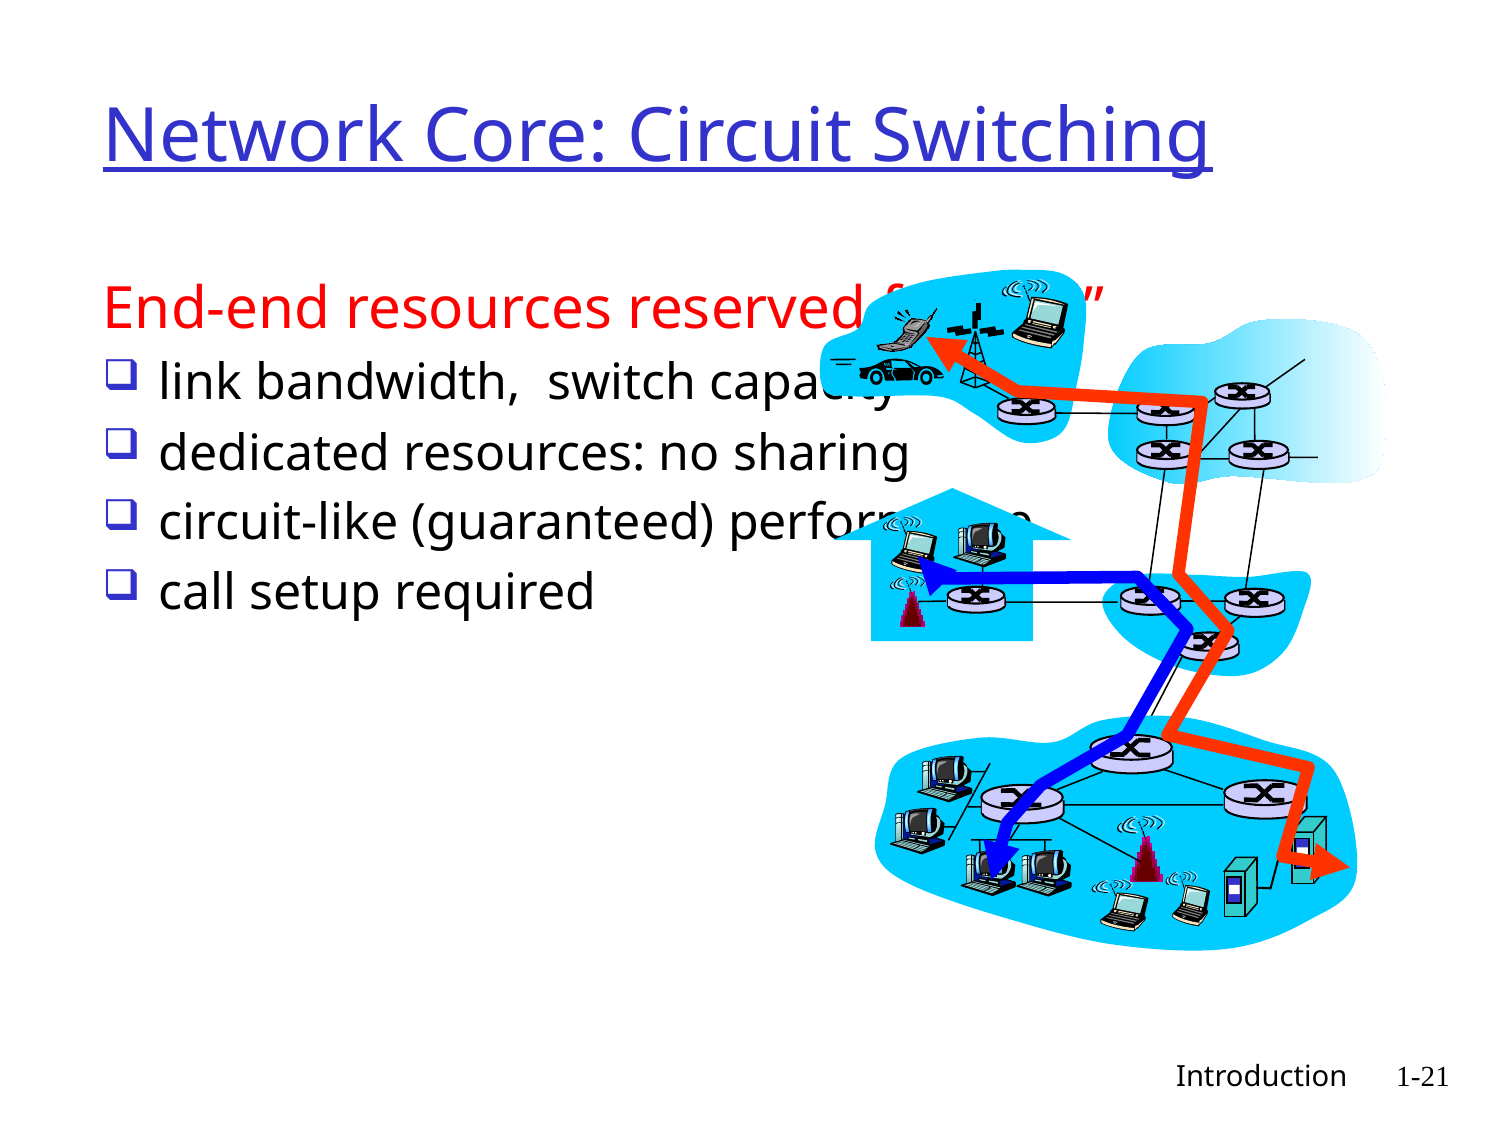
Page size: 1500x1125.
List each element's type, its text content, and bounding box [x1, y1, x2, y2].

footer Introduction [887, 1049, 1362, 1125]
list End-end resources reserved for “call” link bandwidth, switch capacity dedicated resources: no sharing circuit-like (guaranteed) performance call setup required [87, 262, 1363, 1026]
slide_number 1-21 [1362, 1049, 1466, 1125]
title Network Core: Circuit Switching [87, 37, 1363, 226]
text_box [818, 268, 1388, 954]
